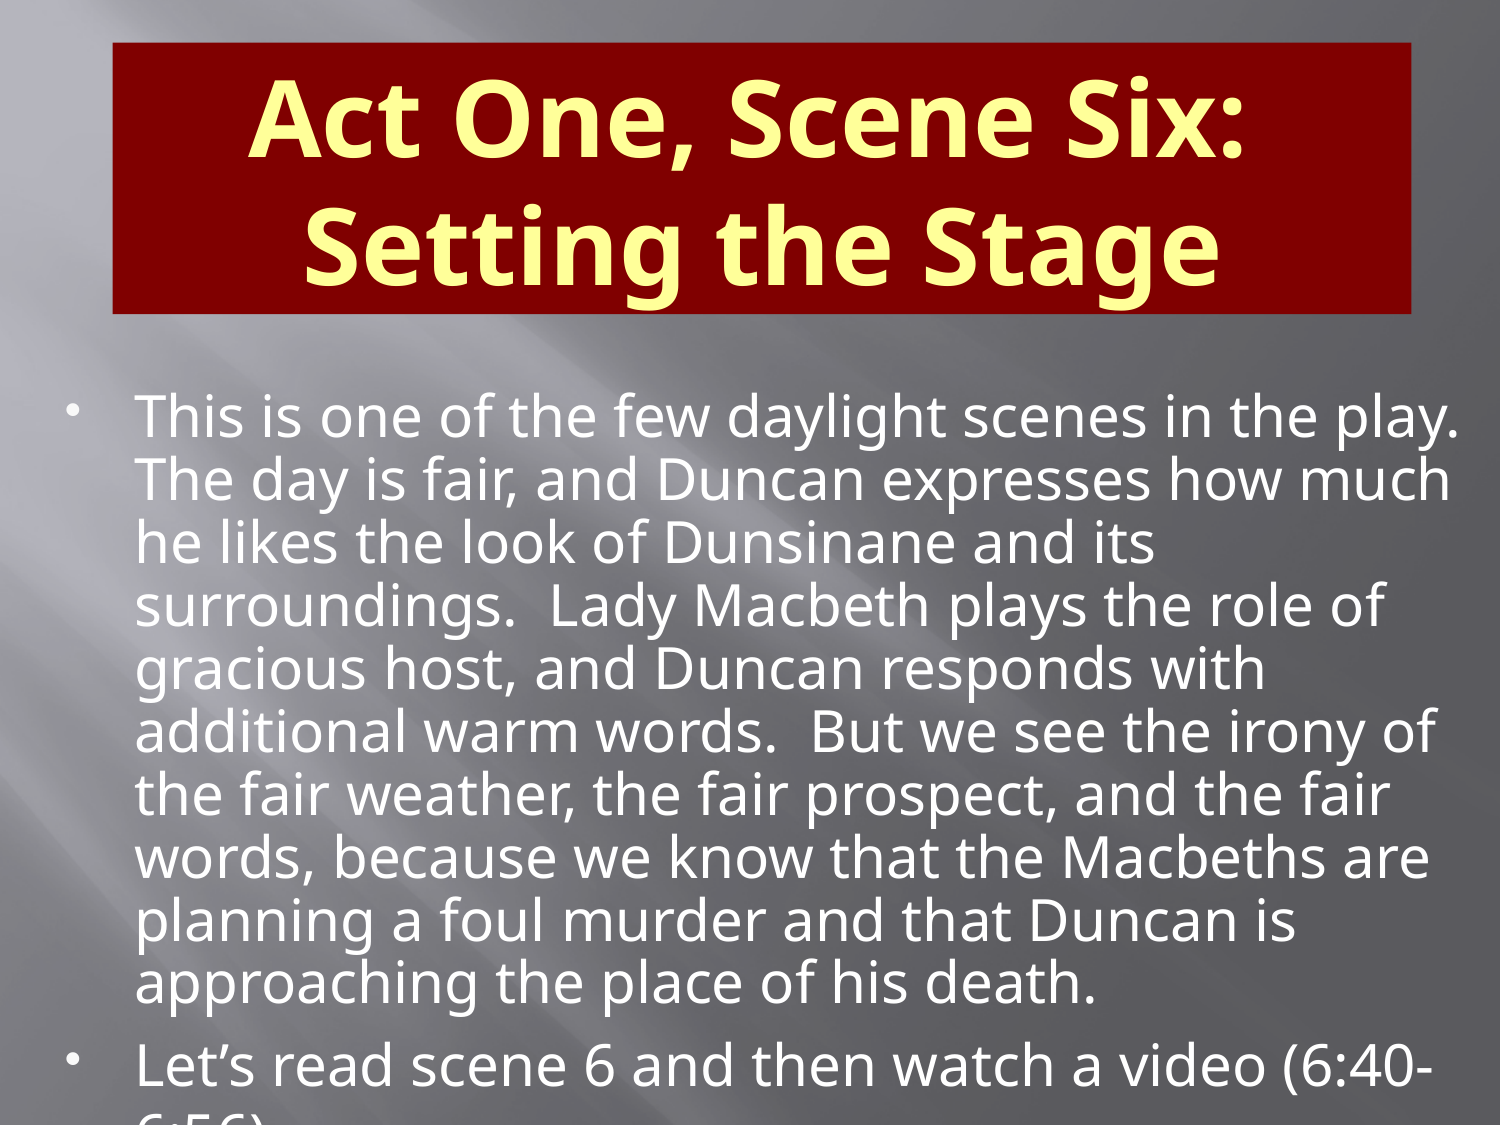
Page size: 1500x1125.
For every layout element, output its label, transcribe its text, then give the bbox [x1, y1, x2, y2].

list This is one of the few daylight scenes in the play. The day is fair, and Duncan expresses how much he likes the look of Dunsinane and its surroundings. Lady Macbeth plays the role of gracious host, and Duncan responds with additional warm words. But we see the irony of the fair weather, the fair prospect, and the fair words, because we know that the Macbeths are planning a foul murder and that Duncan is approaching the place of his death. Let’s read scene 6 and then watch a video (6:40-6:56) http://www.youtube.com/watch?v=LC9G_CZVAL8 [29, 379, 1500, 1125]
title Act One, Scene Six: Setting the Stage [112, 42, 1412, 315]
